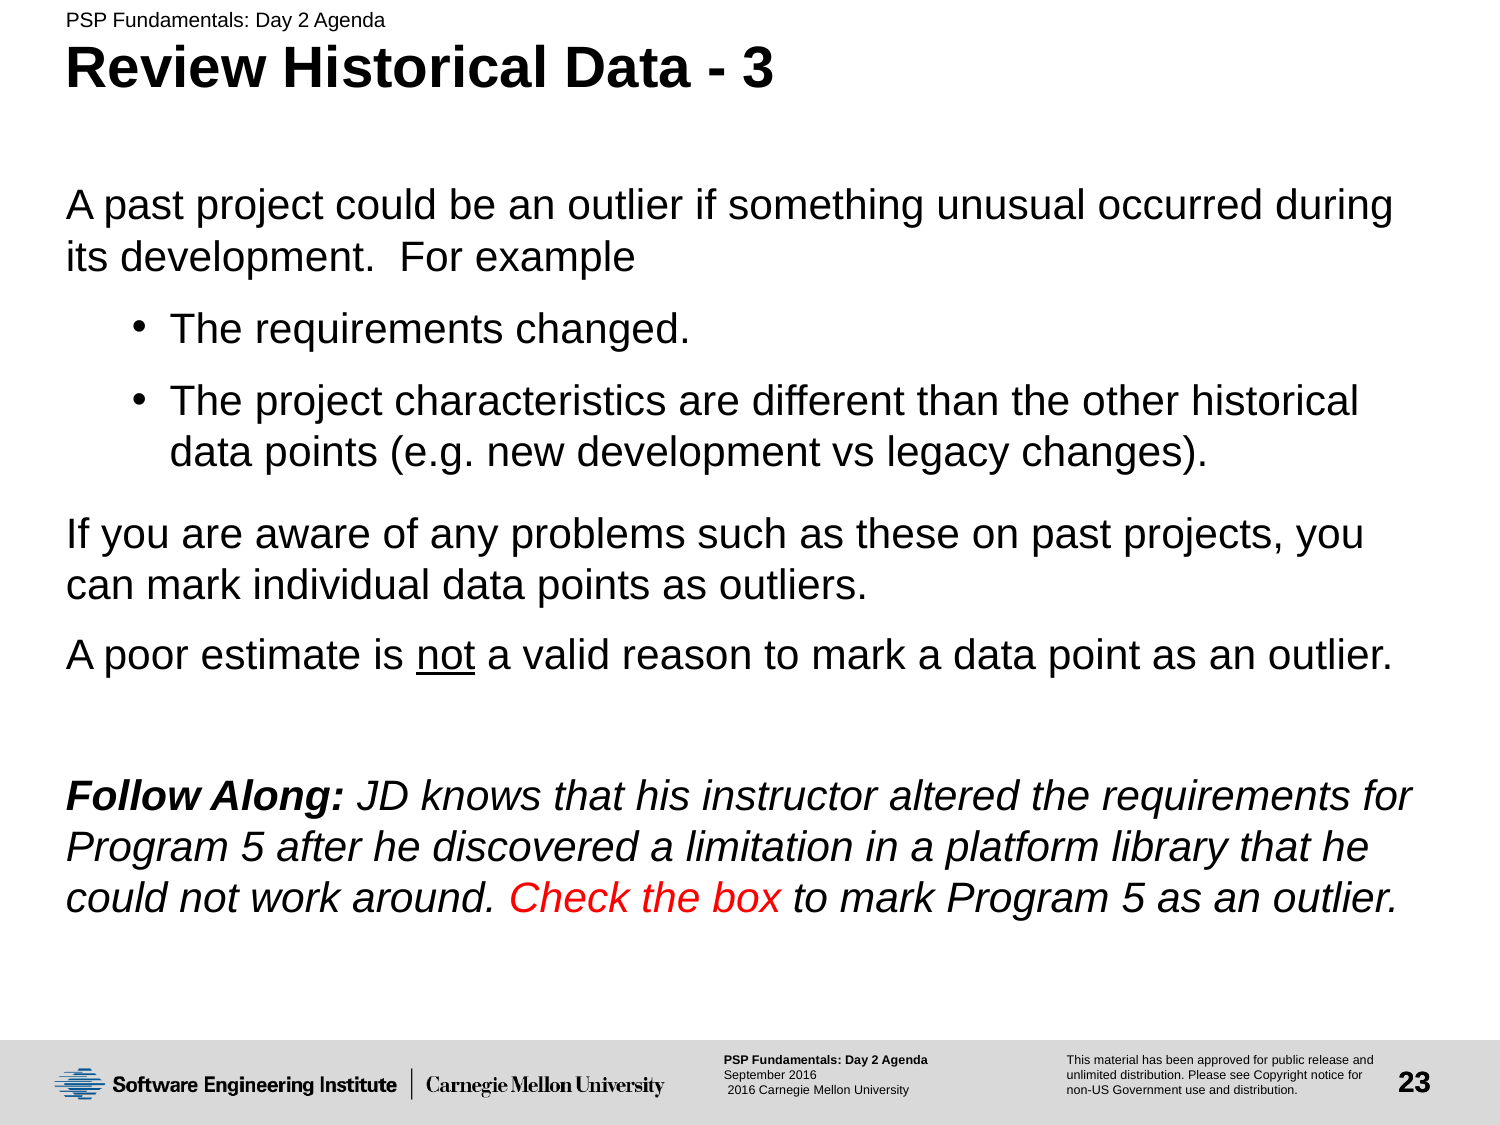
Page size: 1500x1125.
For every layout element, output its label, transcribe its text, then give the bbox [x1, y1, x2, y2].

list A past project could be an outlier if something unusual occurred during its development. For example The requirements changed. The project characteristics are different than the other historical data points (e.g. new development vs legacy changes). If you are aware of any problems such as these on past projects, you can mark individual data points as outliers. A poor estimate is not a valid reason to mark a data point as an outlier. Follow Along: JD knows that his instructor altered the requirements for Program 5 after he discovered a limitation in a platform library that he could not work around. Check the box to mark Program 5 as an outlier. [65, 177, 1431, 1000]
picture [46, 1061, 673, 1104]
title Review Historical Data - 3 [65, 37, 1430, 148]
